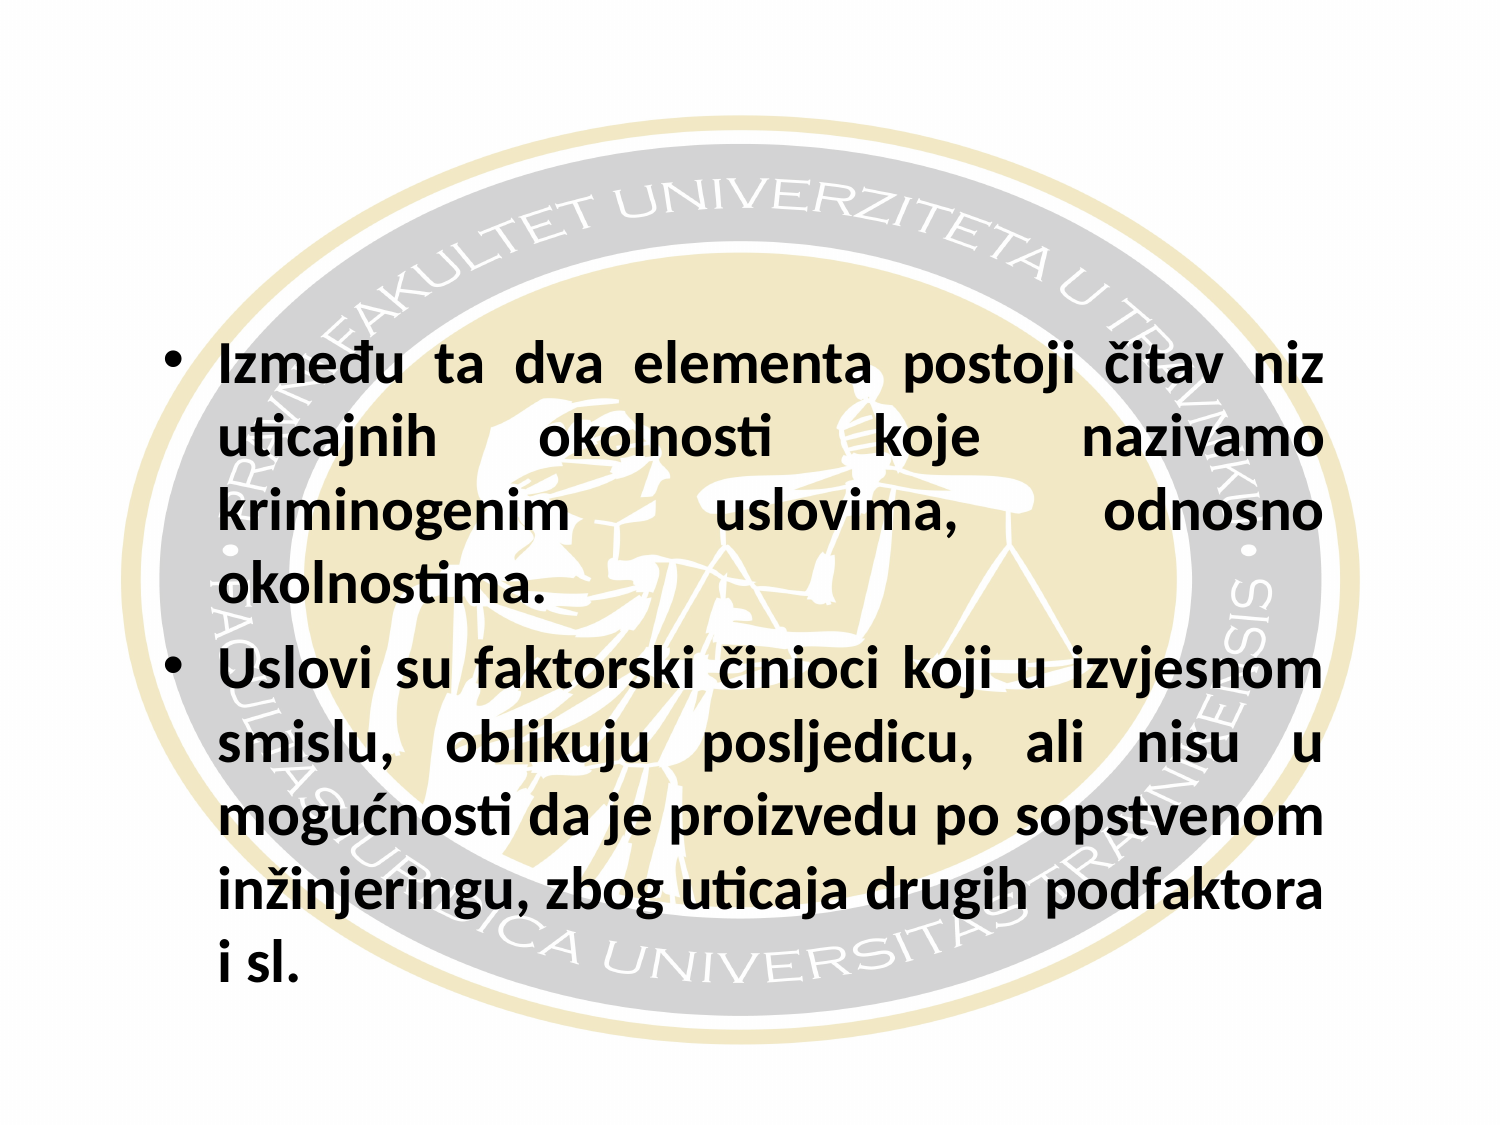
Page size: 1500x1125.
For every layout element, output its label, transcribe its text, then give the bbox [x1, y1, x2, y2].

list Između ta dva elementa postoji čitav niz uticajnih okolnosti koje nazivamo kriminogenim uslovima, odnosno okolnostima. Uslovi su faktorski činioci koji u izvjesnom smislu, oblikuju posljedicu, ali nisu u mogućnosti da je proizvedu po sopstvenom inžinjeringu, zbog uticaja drugih podfaktora i sl. [147, 314, 1341, 1005]
